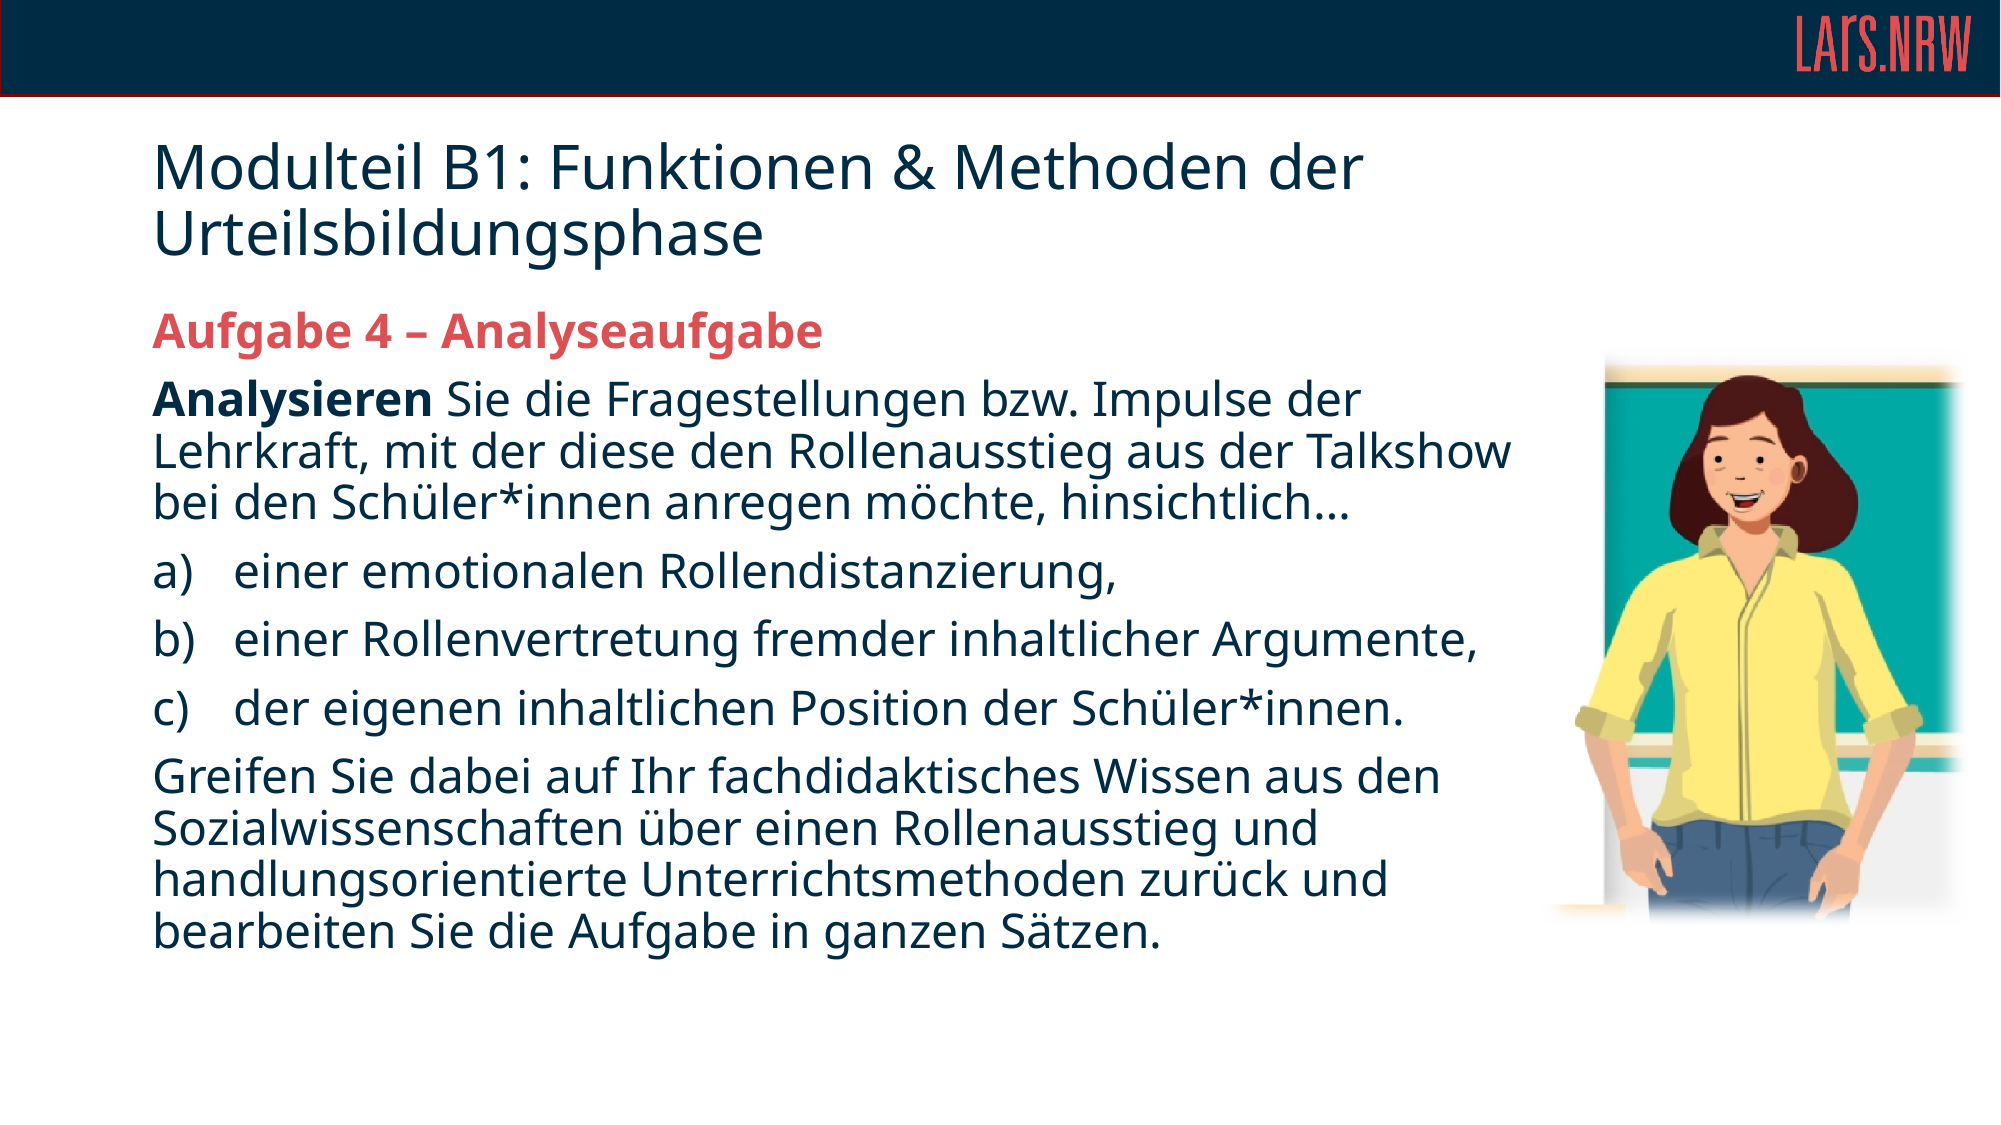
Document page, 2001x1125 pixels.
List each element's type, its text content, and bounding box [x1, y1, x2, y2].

list Aufgabe 4 – Analyseaufgabe Analysieren Sie die Fragestellungen bzw. Impulse der Lehrkraft, mit der diese den Rollenausstieg aus der Talkshow bei den Schüler*innen anregen möchte, hinsichtlich… einer emotionalen Rollendistanzierung, einer Rollenvertretung fremder inhaltlicher Argumente, der eigenen inhaltlichen Position der Schüler*innen. Greifen Sie dabei auf Ihr fachdidaktisches Wissen aus den Sozialwissenschaften über einen Rollenausstieg und handlungsorientierte Unterrichtsmethoden zurück und bearbeiten Sie die Aufgabe in ganzen Sätzen. [137, 299, 1556, 1014]
picture [1542, 347, 1968, 927]
picture [1779, 3, 1977, 86]
title Modulteil B1: Funktionen & Methoden der Urteilsbildungsphase [137, 128, 1863, 278]
